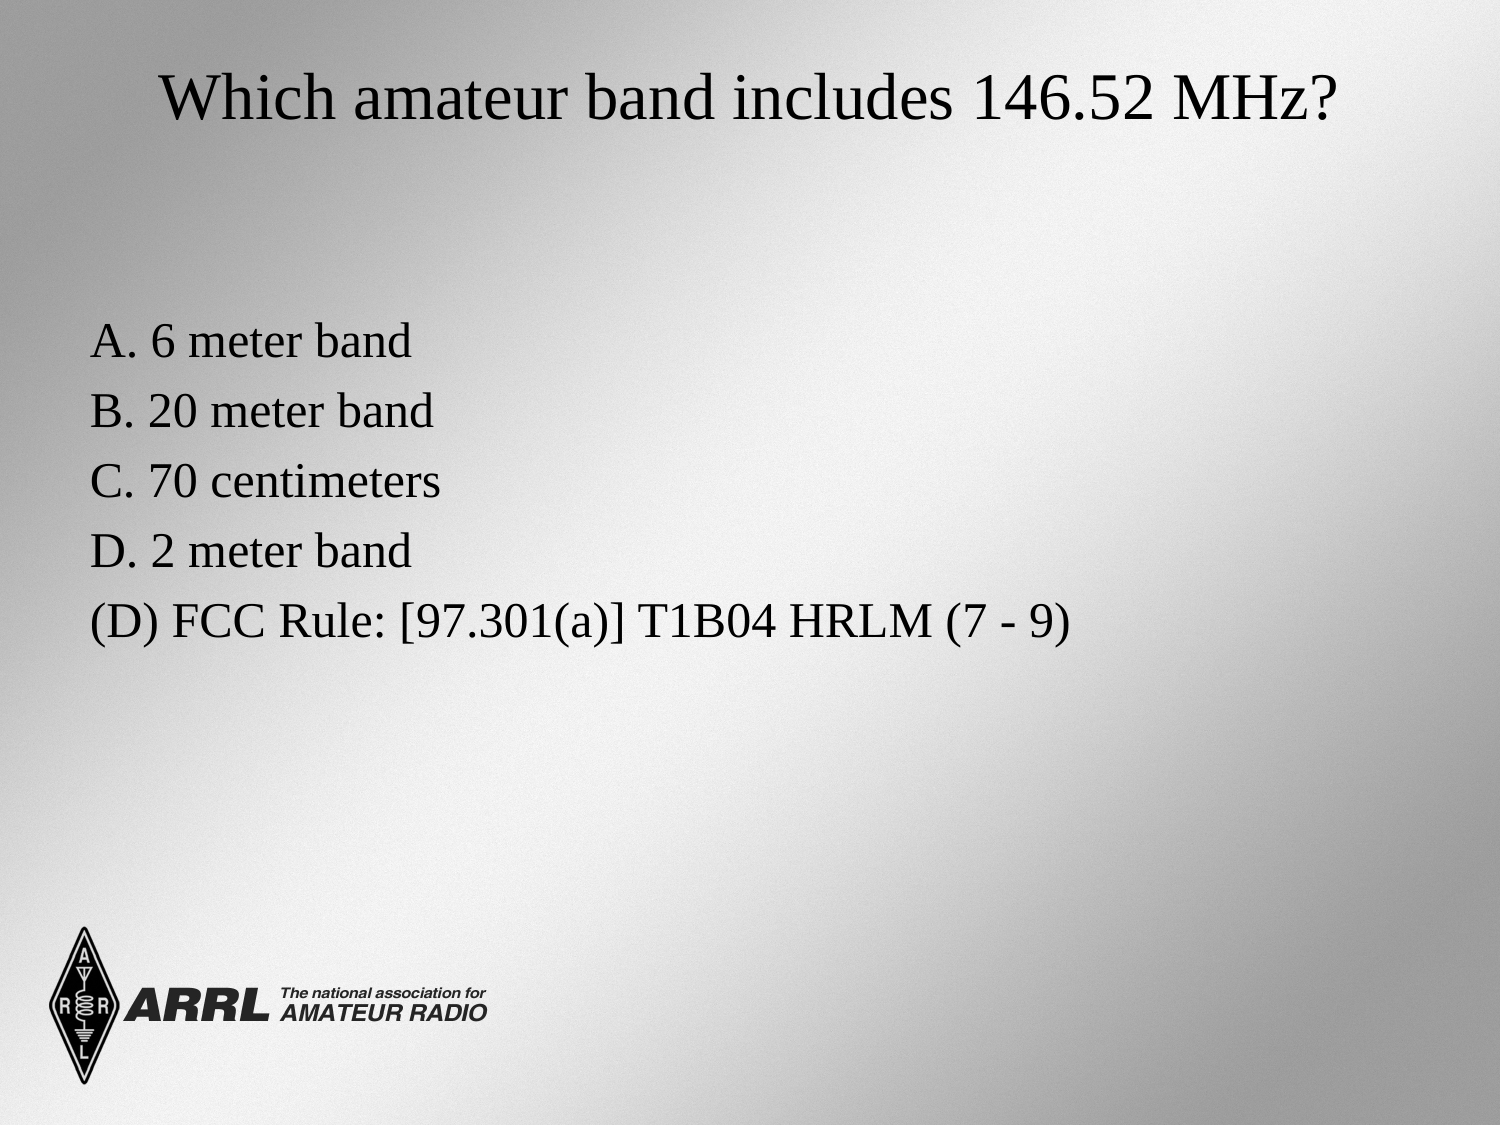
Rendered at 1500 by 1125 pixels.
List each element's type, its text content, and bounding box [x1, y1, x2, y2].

list A. 6 meter band B. 20 meter band C. 70 centimeters D. 2 meter band (D) FCC Rule: [97.301(a)] T1B04 HRLM (7 - 9) [75, 299, 1425, 1005]
picture [0, 0, 1500, 1125]
title Which amateur band includes 146.52 MHz? [75, 45, 1425, 233]
